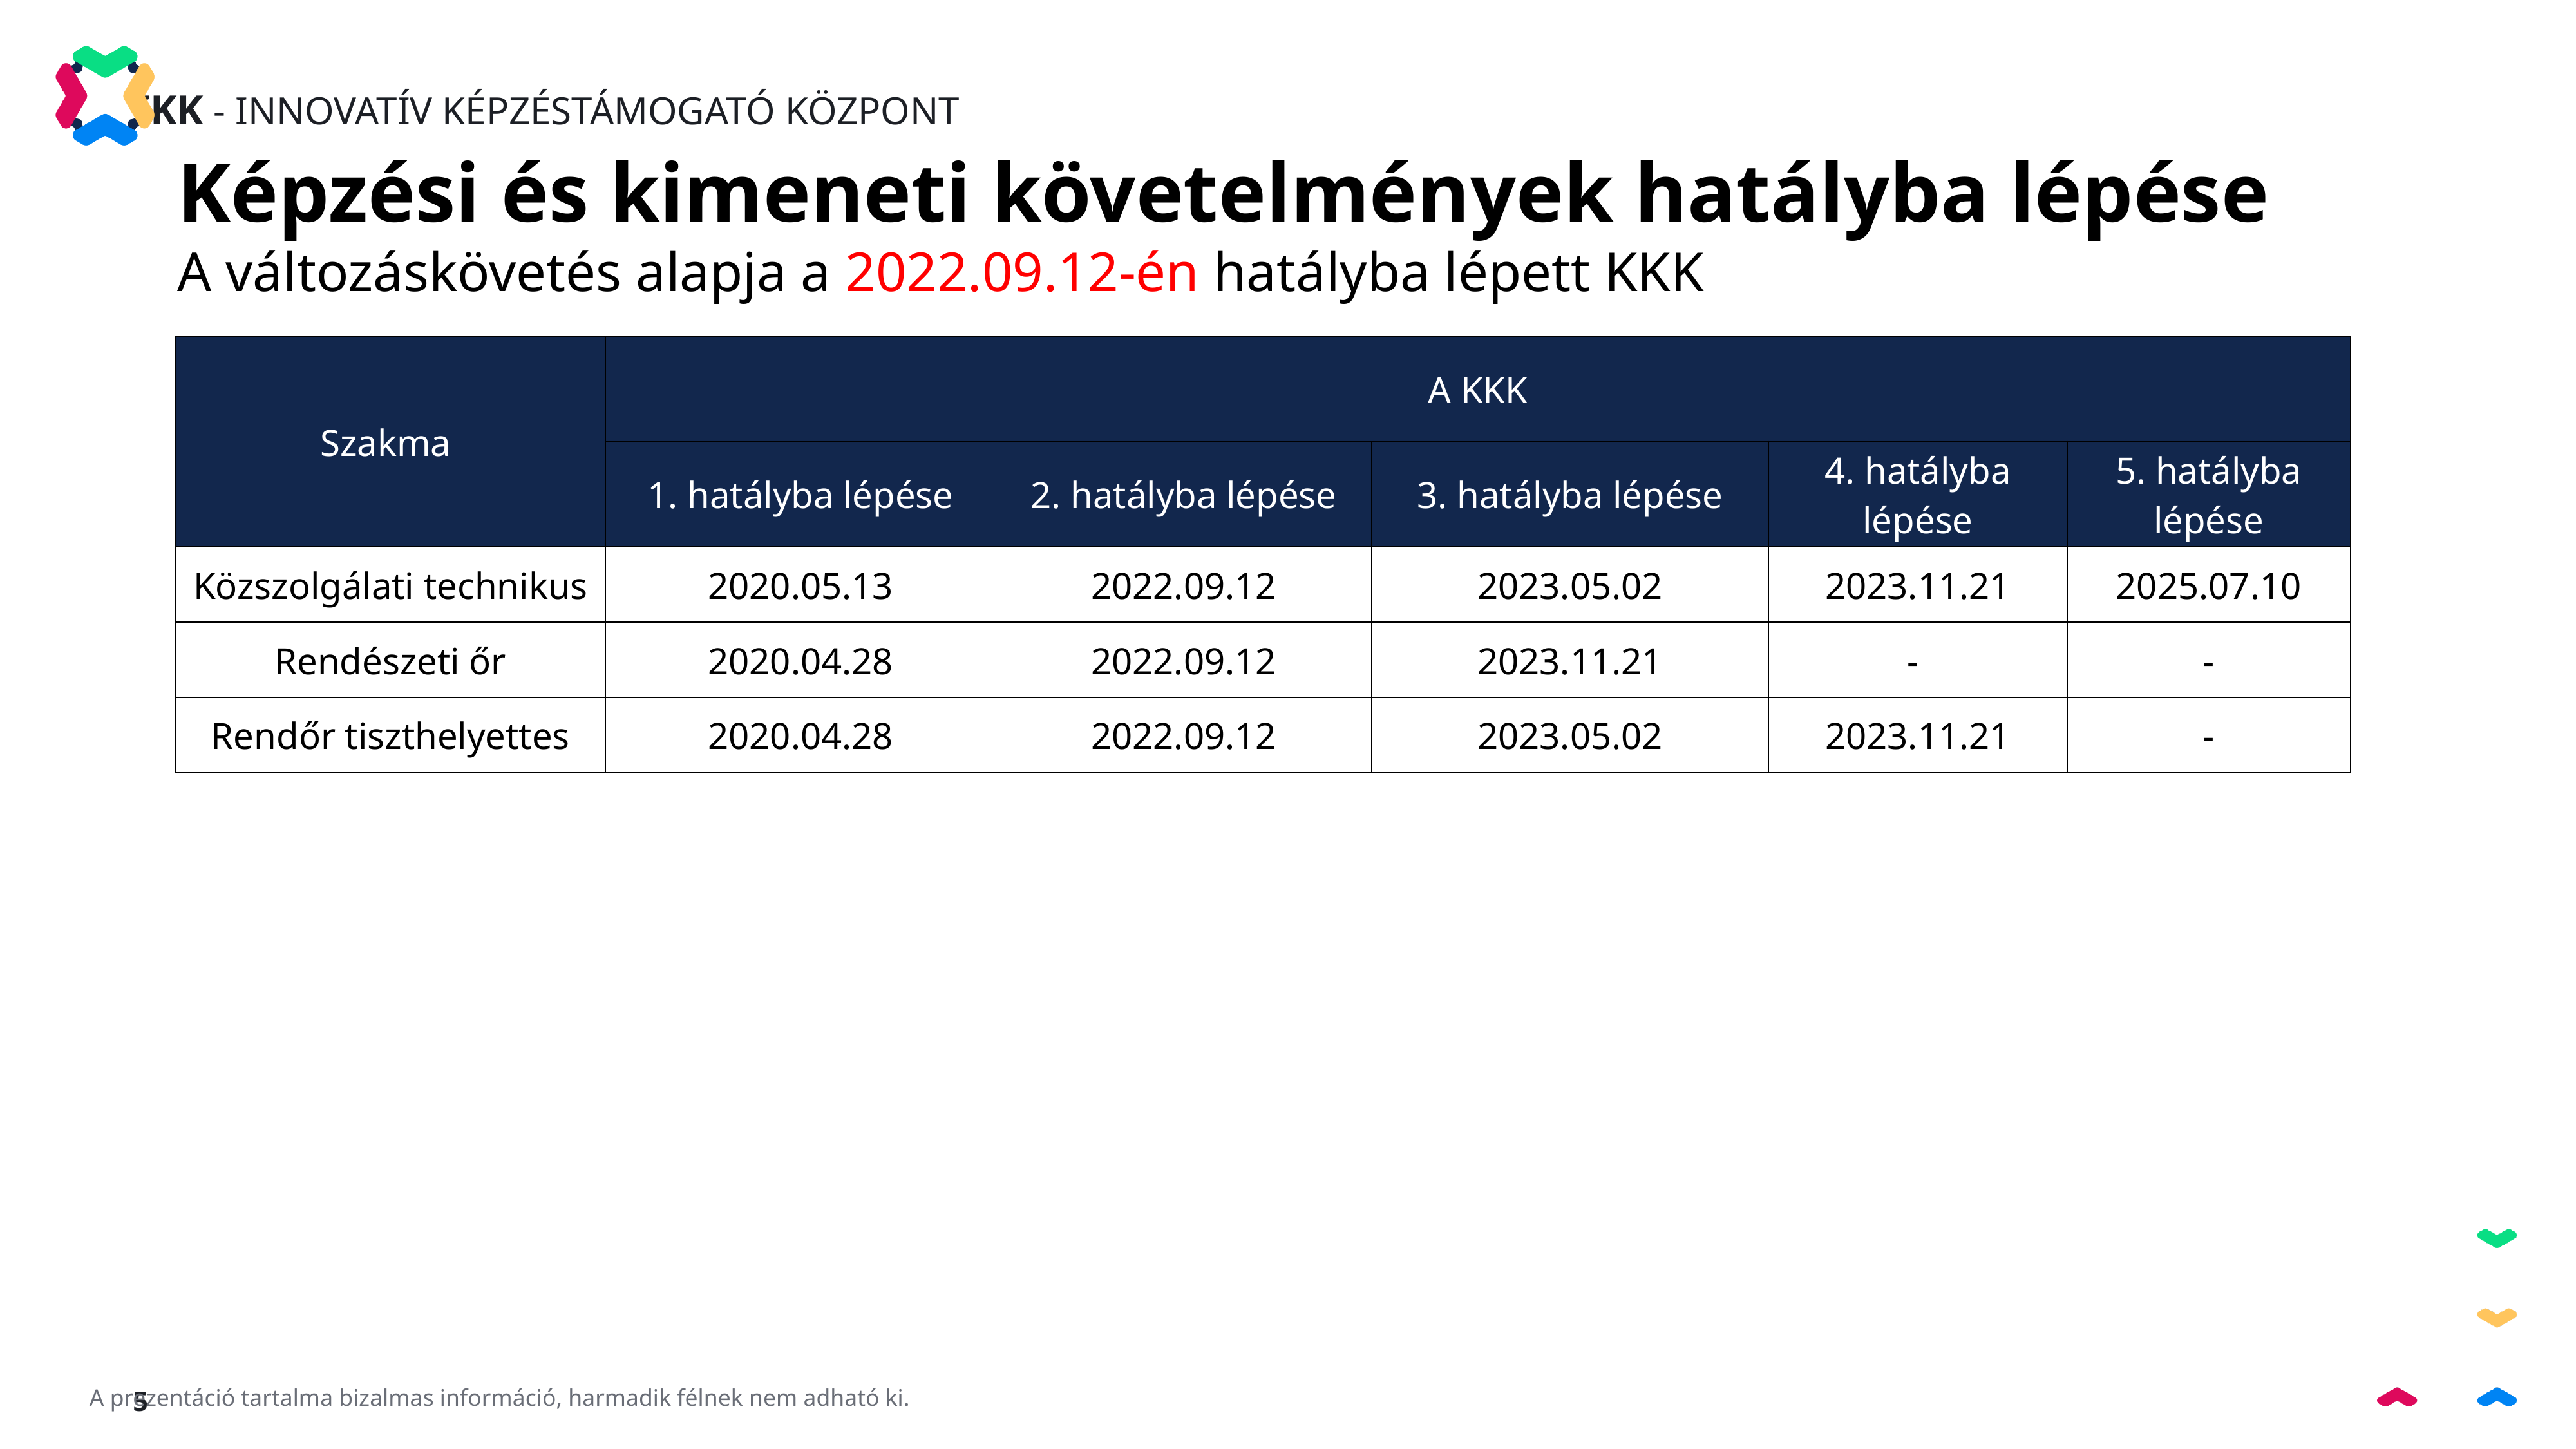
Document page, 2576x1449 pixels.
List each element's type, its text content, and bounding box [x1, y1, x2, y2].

table_cell 2023.11.21 [1372, 623, 1768, 697]
table_cell 2023.11.21 [1769, 698, 2067, 772]
table_cell 3. hatályba lépése [1372, 442, 1768, 546]
table_cell 2022.09.12 [996, 547, 1371, 621]
table_cell Rendészeti őr [176, 623, 605, 697]
table_cell 2025.07.10 [2068, 547, 2350, 621]
table_cell 2. hatályba lépése [996, 442, 1371, 546]
table_cell - [2068, 623, 2350, 697]
table_cell 2020.04.28 [606, 698, 996, 772]
table_cell 2023.05.02 [1372, 698, 1768, 772]
table_cell - [2068, 698, 2350, 772]
picture [55, 46, 155, 146]
text_box Képzési és kimeneti követelmények hatályba lépése A változáskövetés alapja a 2022.09.12-én hatályba lépett KKK [168, 136, 2344, 307]
table_cell Rendőr tiszthelyettes [176, 698, 605, 772]
table_cell 1. hatályba lépése [606, 442, 996, 546]
picture [2377, 1229, 2517, 1406]
table_cell 2022.09.12 [996, 698, 1371, 772]
table_cell 5. hatályba lépése [2068, 442, 2350, 546]
table_cell 2020.05.13 [606, 547, 996, 621]
table_cell 4. hatályba lépése [1769, 442, 2067, 546]
table_header Szakma [176, 337, 605, 546]
table_cell - [1769, 623, 2067, 697]
table_cell 2023.05.02 [1372, 547, 1768, 621]
table_cell Közszolgálati technikus [176, 547, 605, 621]
table_cell 2020.04.28 [606, 623, 996, 697]
table_cell 2023.11.21 [1769, 547, 2067, 621]
table_header A KKK [606, 337, 2350, 441]
table_cell 2022.09.12 [996, 623, 1371, 697]
